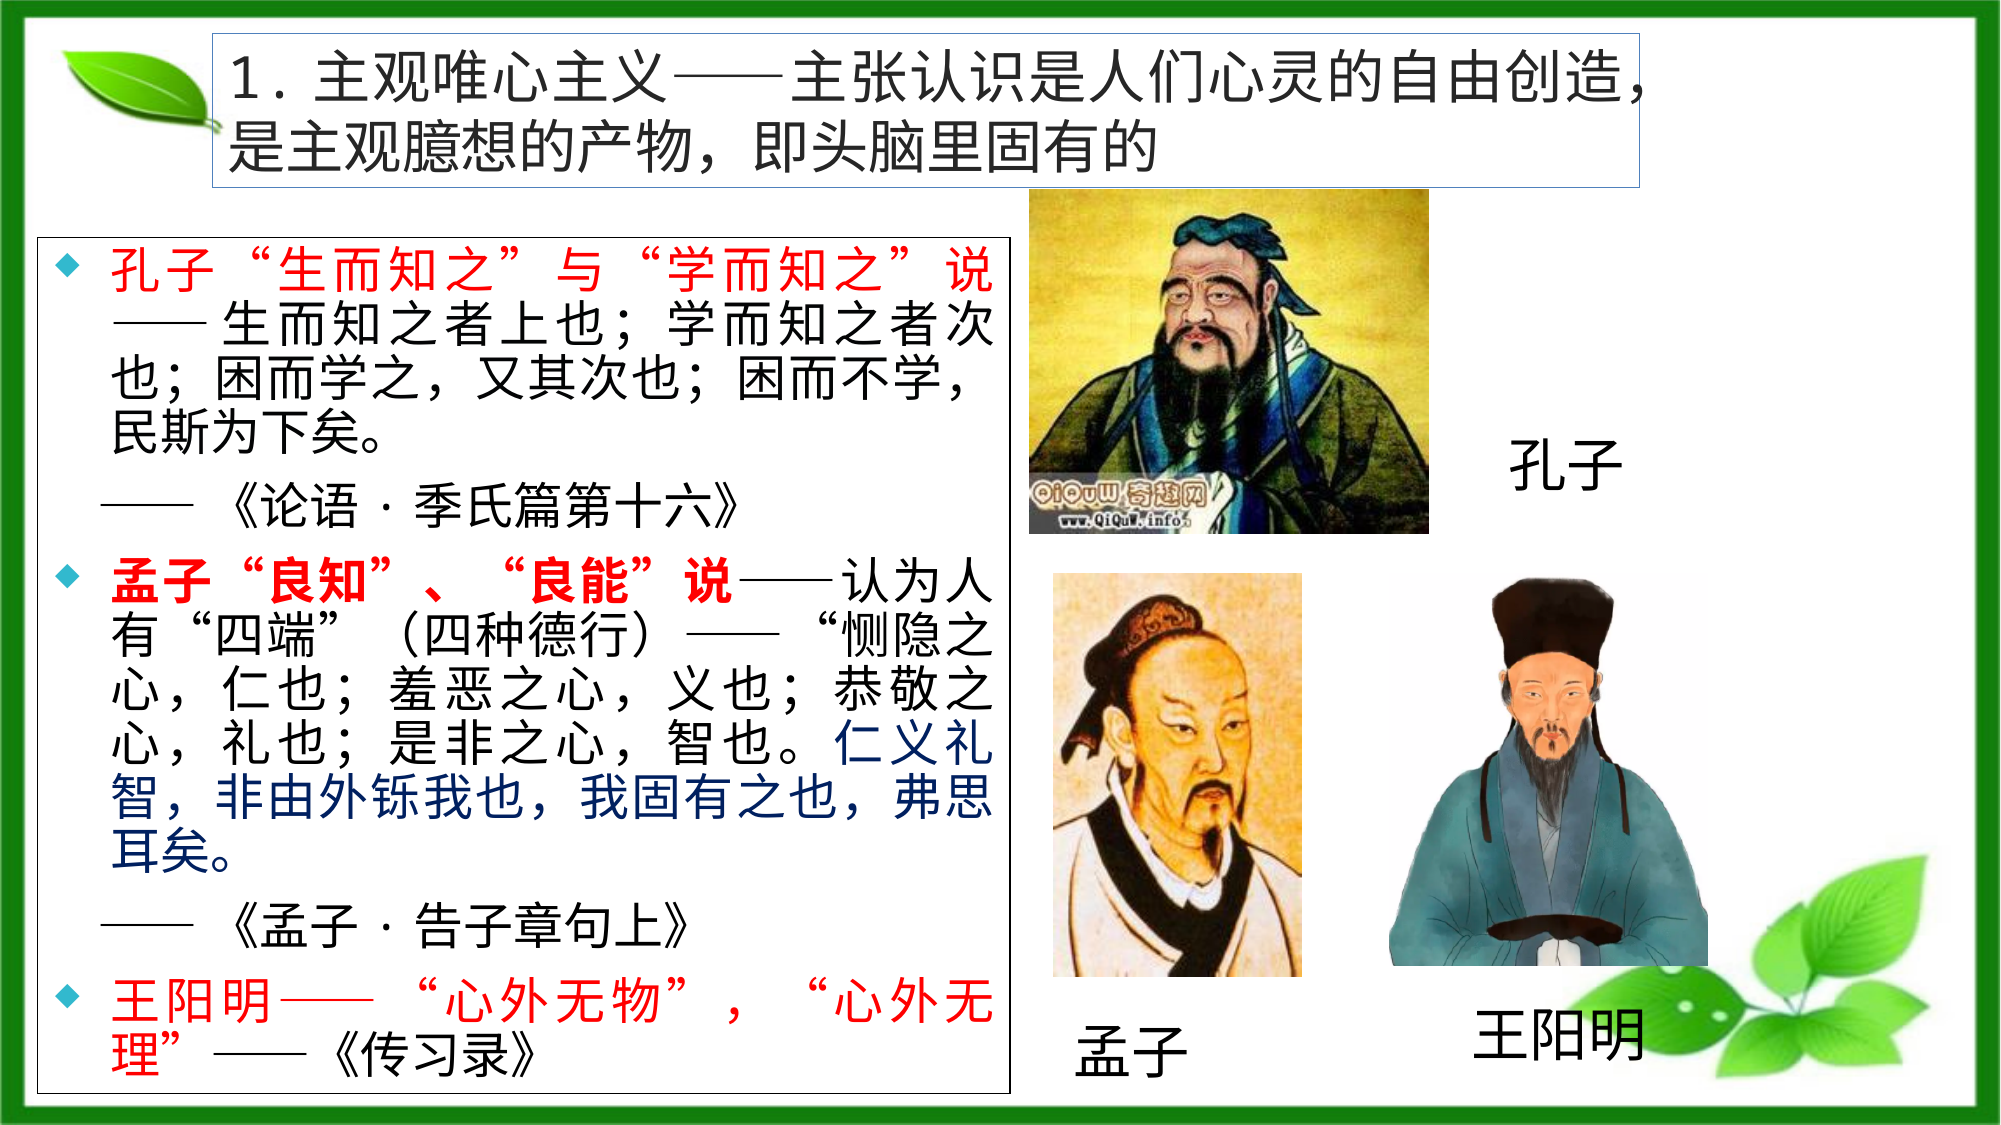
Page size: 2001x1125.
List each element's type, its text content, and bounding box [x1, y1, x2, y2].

text_box 王阳明 [1456, 990, 1662, 1075]
text_box 孔子“生而知之”与“学而知之”说——生而知之者上也；学而知之者次也；困而学之，又其次也；困而不学，民斯为下矣。 ——《论语·季氏篇第十六》 孟子“良知”、“良能”说——认为人有“四端”（四种德行）——“恻隐之心，仁也；羞恶之心，义也；恭敬之心，礼也；是非之心，智也。仁义礼智，非由外铄我也，我固有之也，弗思耳矣。 ——《孟子·告子章句上》 王阳明——“心外无物”，“心外无理”——《传习录》 [37, 237, 1010, 1094]
text_box 孟子 [1058, 1007, 1296, 1093]
picture [0, 0, 2001, 1125]
text_box 1.主观唯心主义——主张认识是人们心灵的自由创造，是主观臆想的产物，即头脑里固有的 [212, 33, 1640, 188]
text_box 孔子 [1493, 420, 1641, 506]
